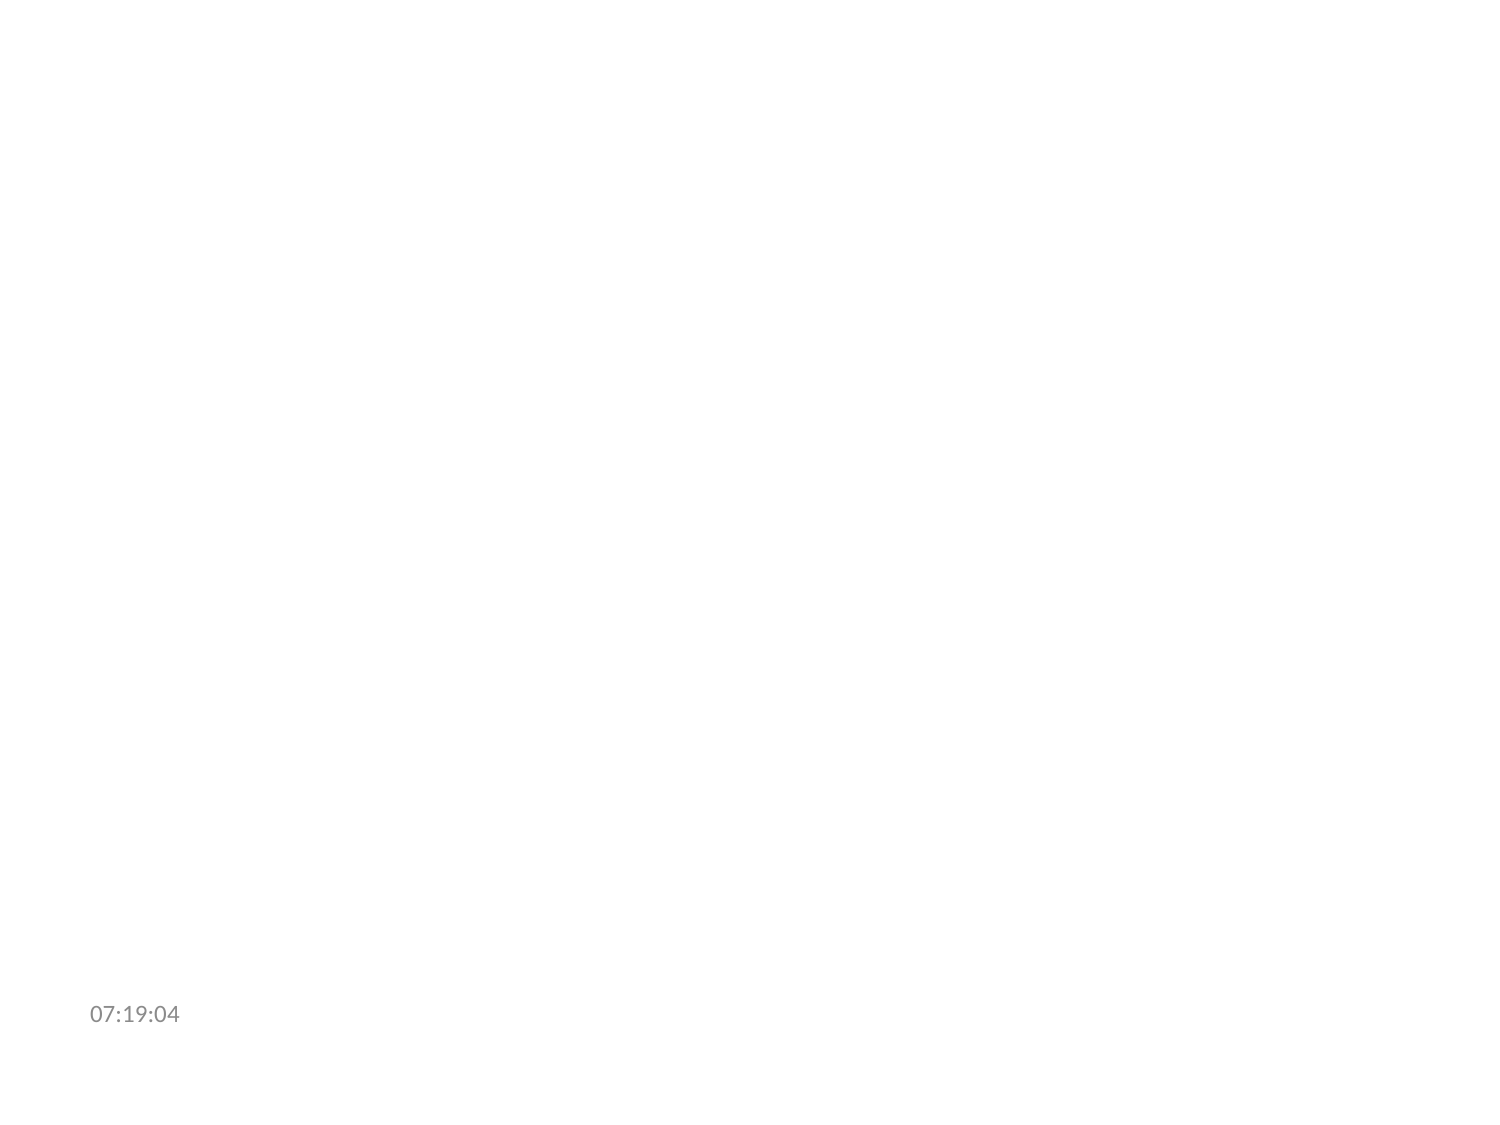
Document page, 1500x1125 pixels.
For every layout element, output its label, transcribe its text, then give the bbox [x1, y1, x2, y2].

text_box 15:35:09 [75, 982, 425, 1043]
